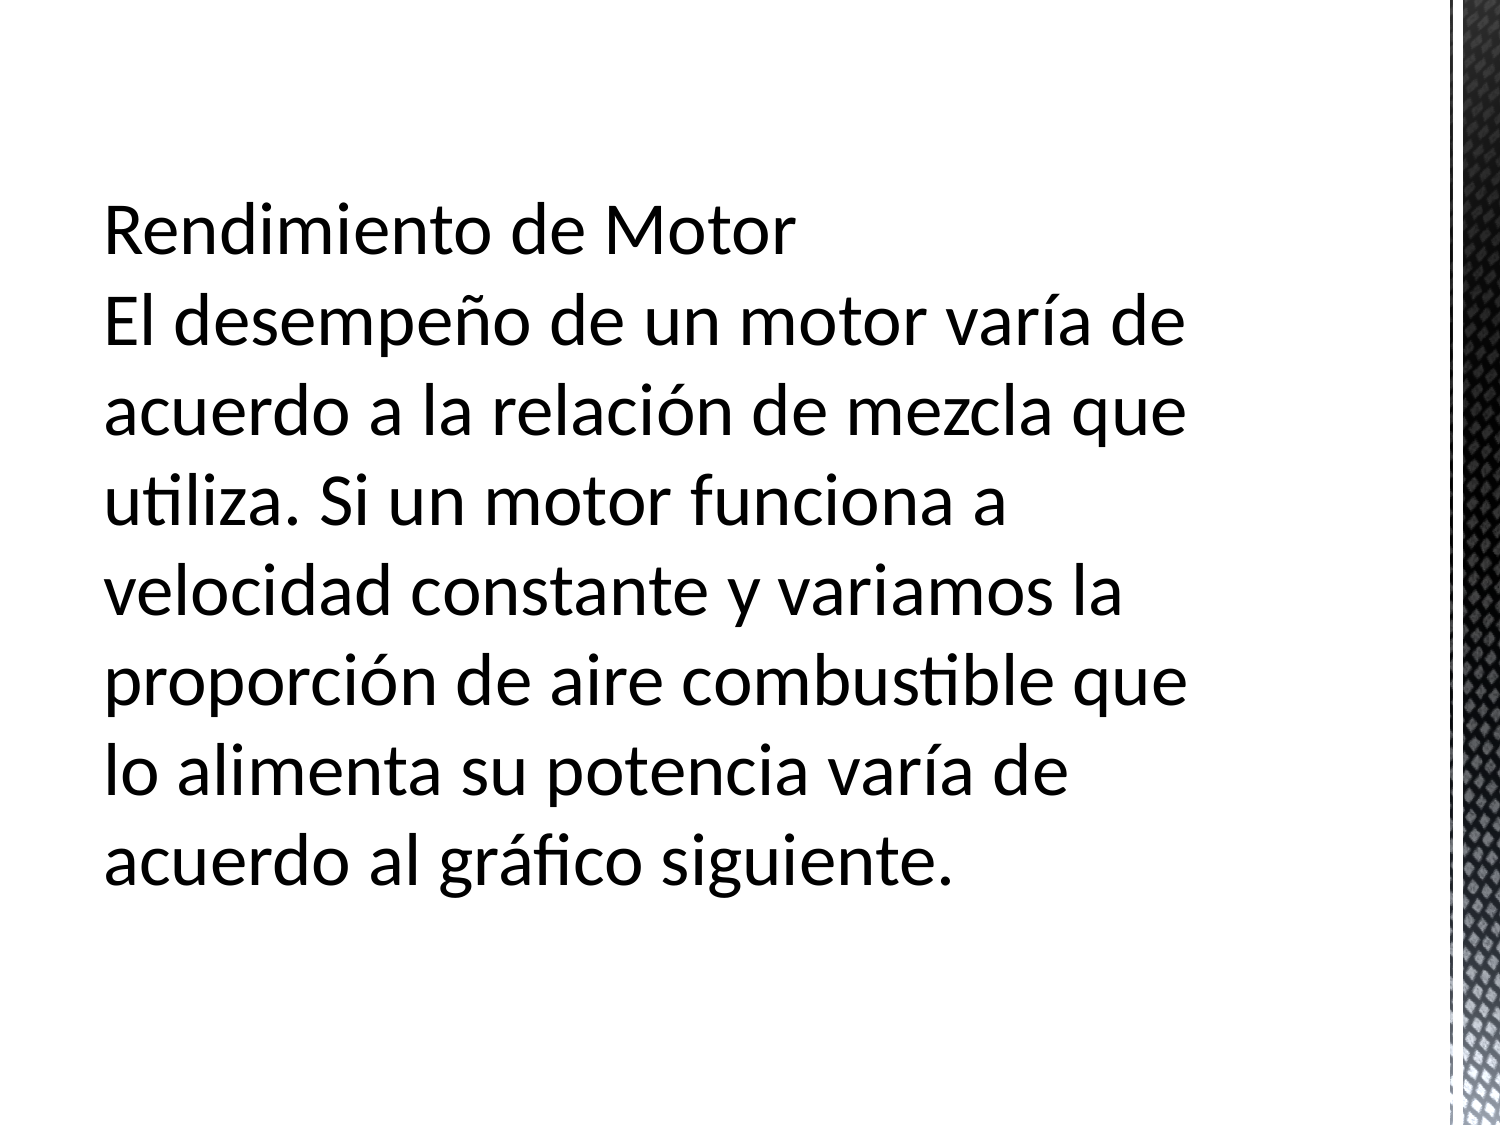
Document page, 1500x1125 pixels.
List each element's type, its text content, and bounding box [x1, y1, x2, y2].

picture [1447, 0, 1500, 1125]
text_box Rendimiento de Motor El desempeño de un motor varía de acuerdo a la relación de mezcla que utiliza. Si un motor funciona a velocidad constante y variamos la proporción de aire combustible que lo alimenta su potencia varía de acuerdo al gráfico siguiente. [88, 172, 1270, 953]
